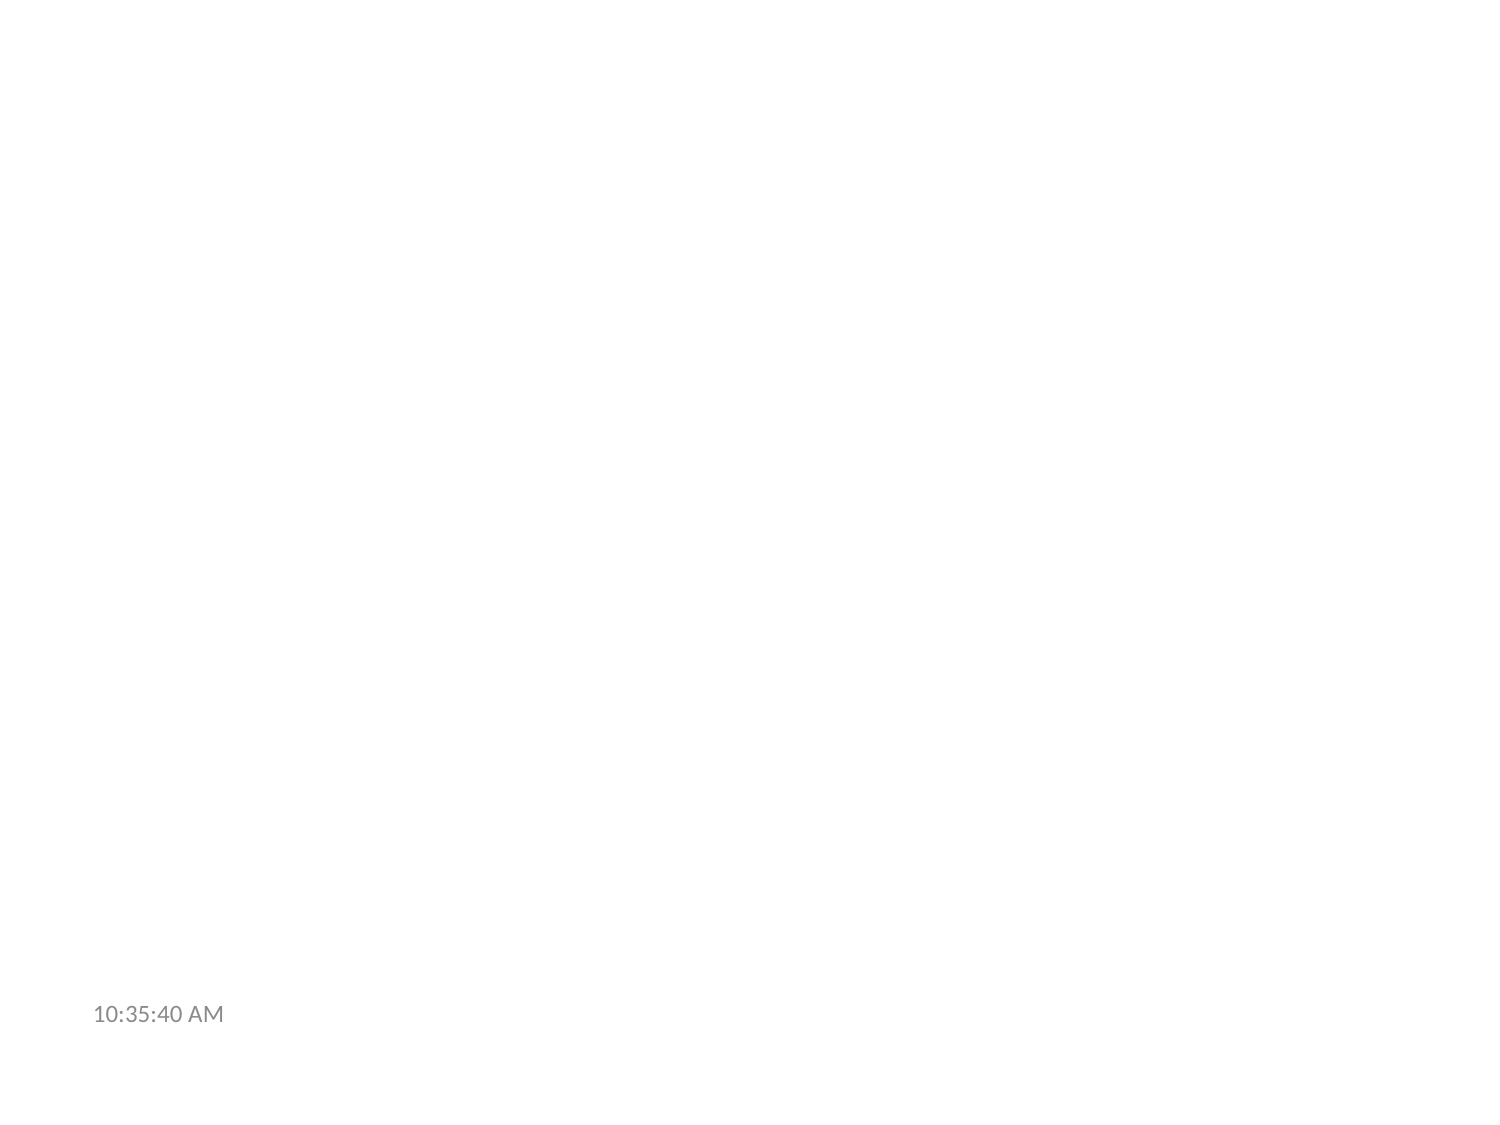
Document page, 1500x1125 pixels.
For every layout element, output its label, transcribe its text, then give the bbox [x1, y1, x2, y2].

text_box 3:35:09 PM [77, 982, 428, 1043]
